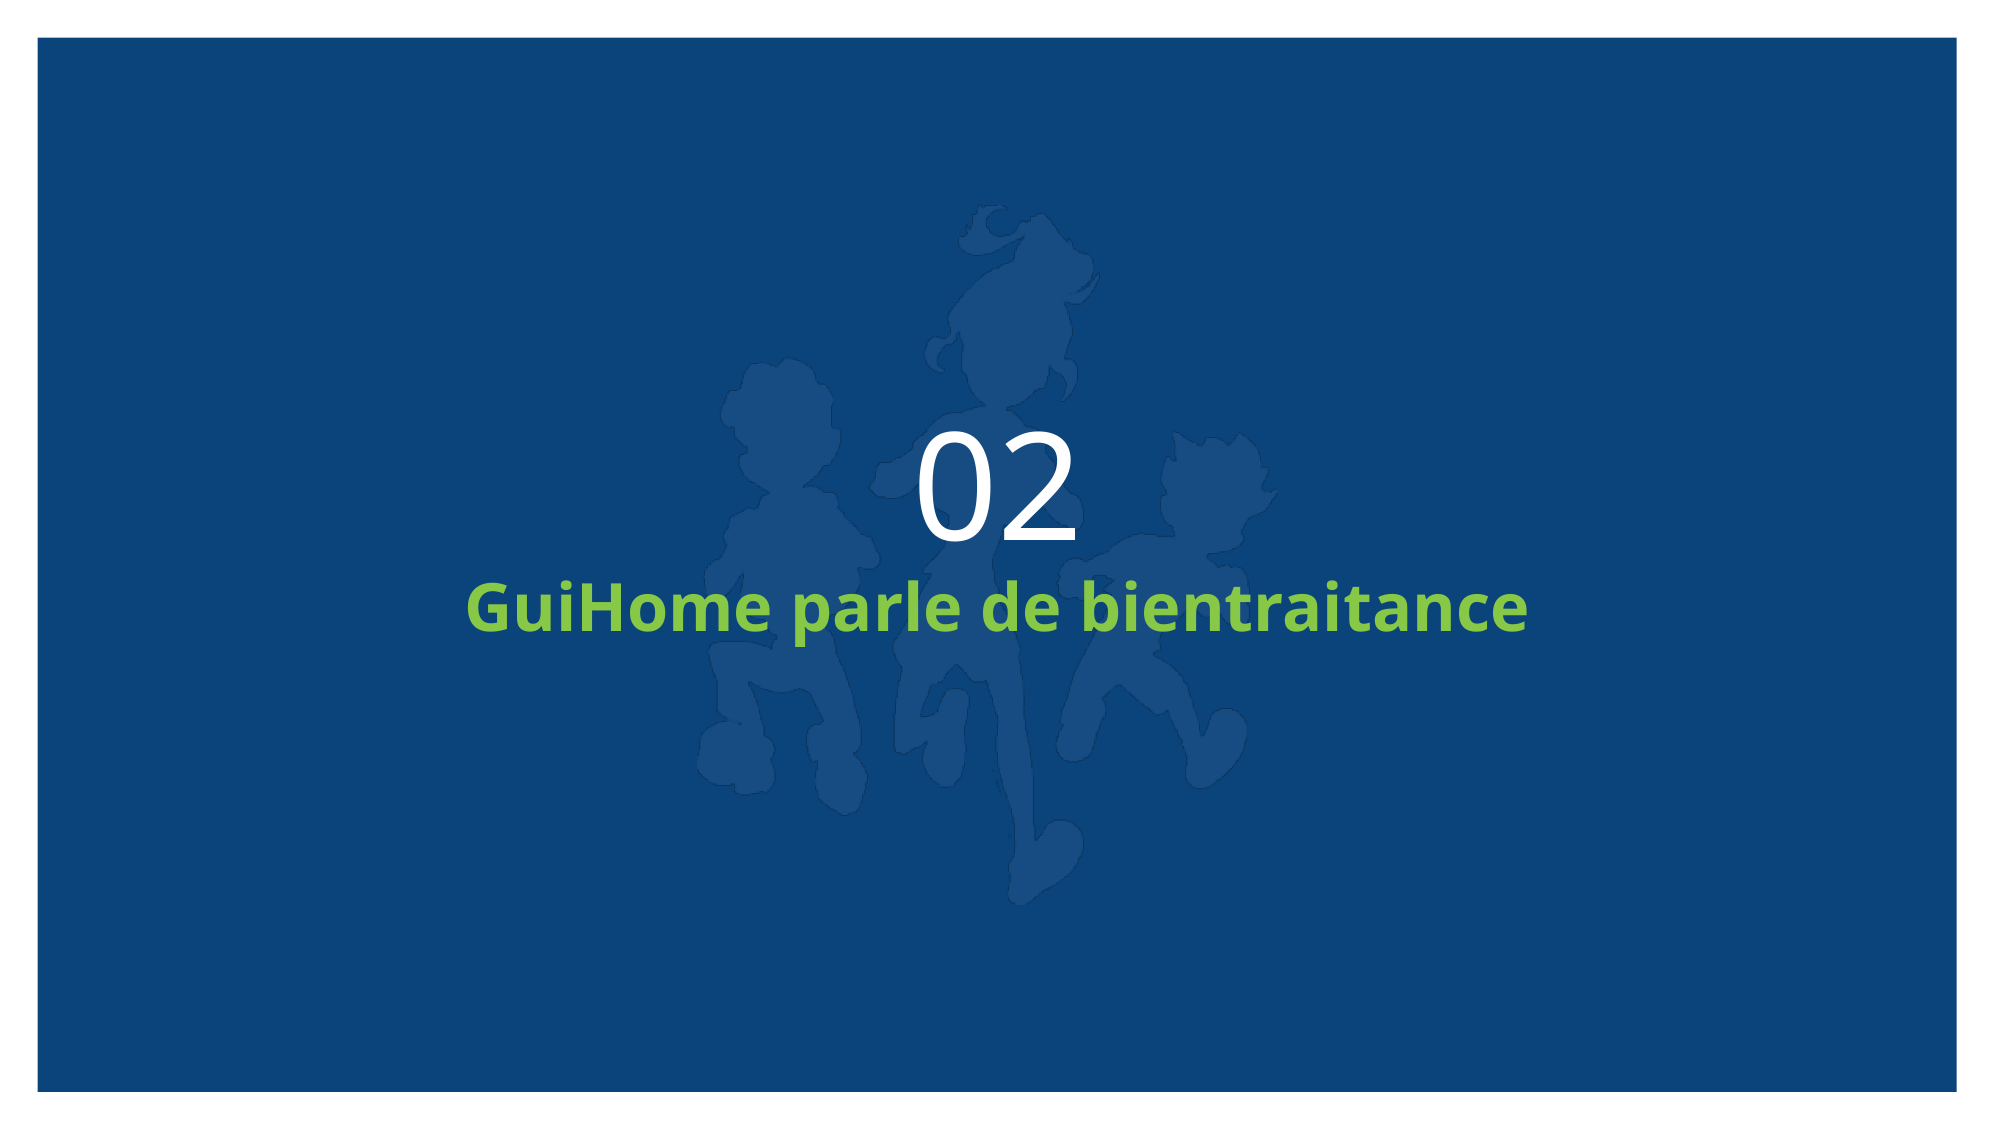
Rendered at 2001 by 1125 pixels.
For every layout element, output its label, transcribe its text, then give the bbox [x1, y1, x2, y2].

picture [697, 204, 1278, 557]
text_box GuiHome parle de bientraitance [432, 557, 1563, 652]
text_box 02 [865, 383, 1130, 579]
picture [697, 652, 1278, 905]
